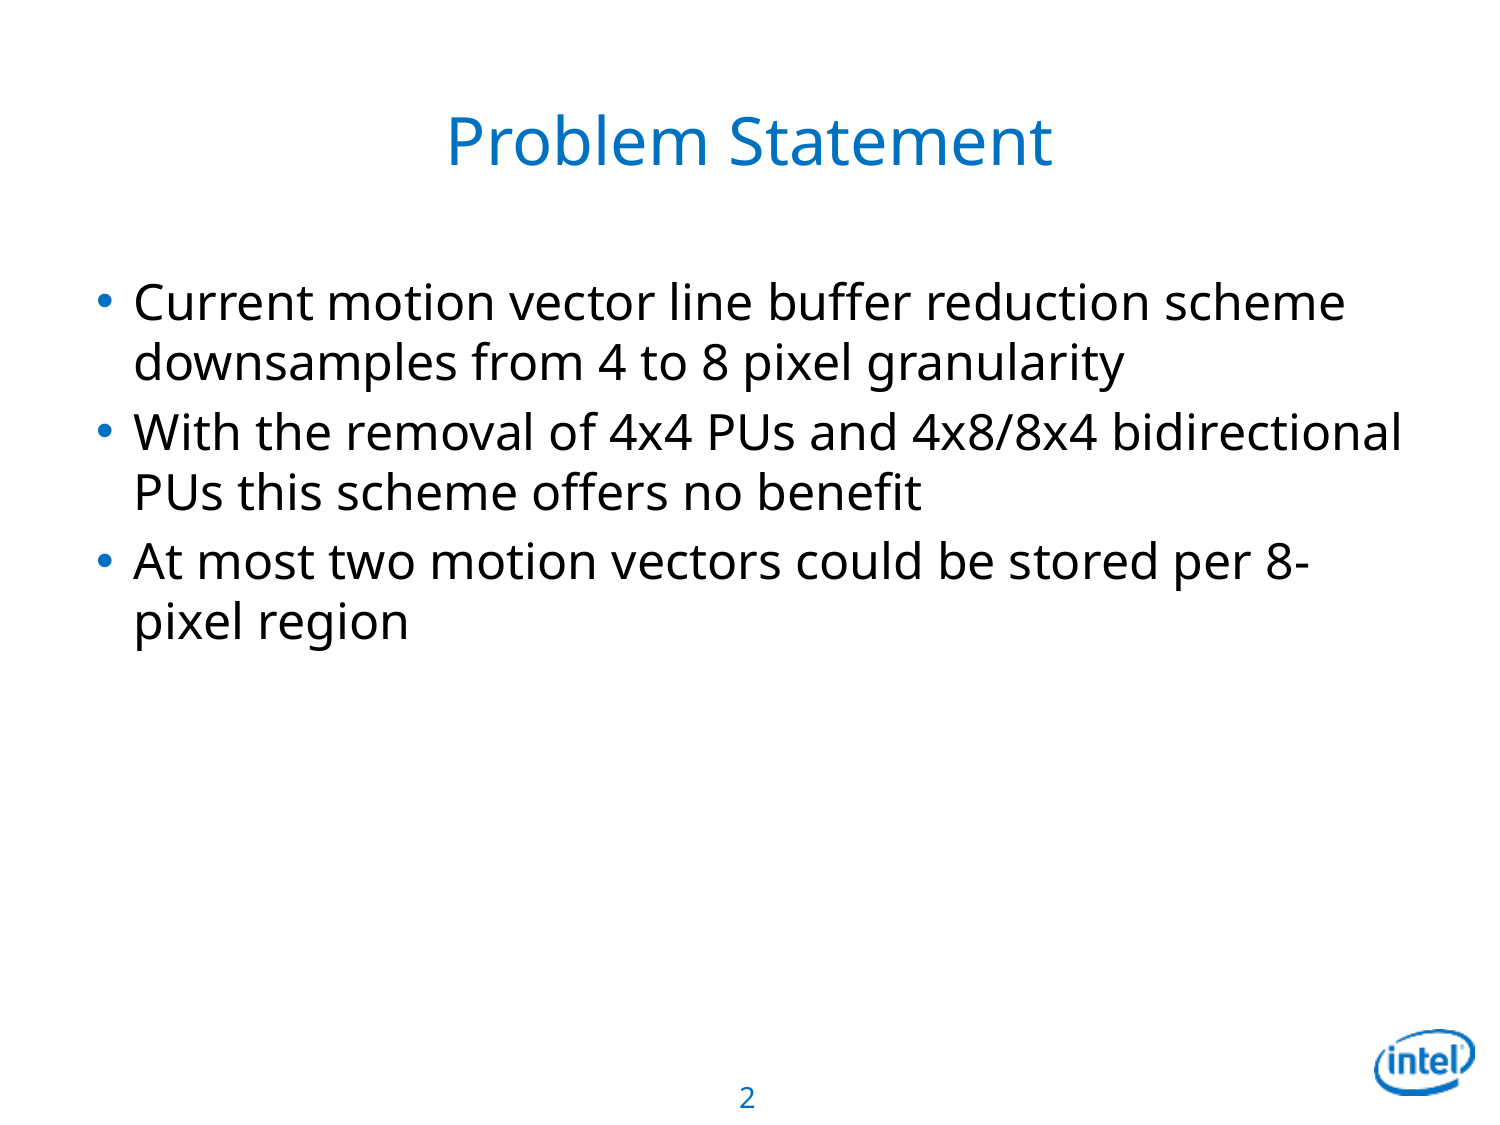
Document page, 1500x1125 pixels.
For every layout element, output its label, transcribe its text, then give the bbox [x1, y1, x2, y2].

title Problem Statement [75, 45, 1425, 233]
picture [1374, 1029, 1475, 1096]
list Current motion vector line buffer reduction scheme downsamples from 4 to 8 pixel granularity With the removal of 4x4 PUs and 4x8/8x4 bidirectional PUs this scheme offers no benefit At most two motion vectors could be stored per 8-pixel region [75, 262, 1425, 1005]
